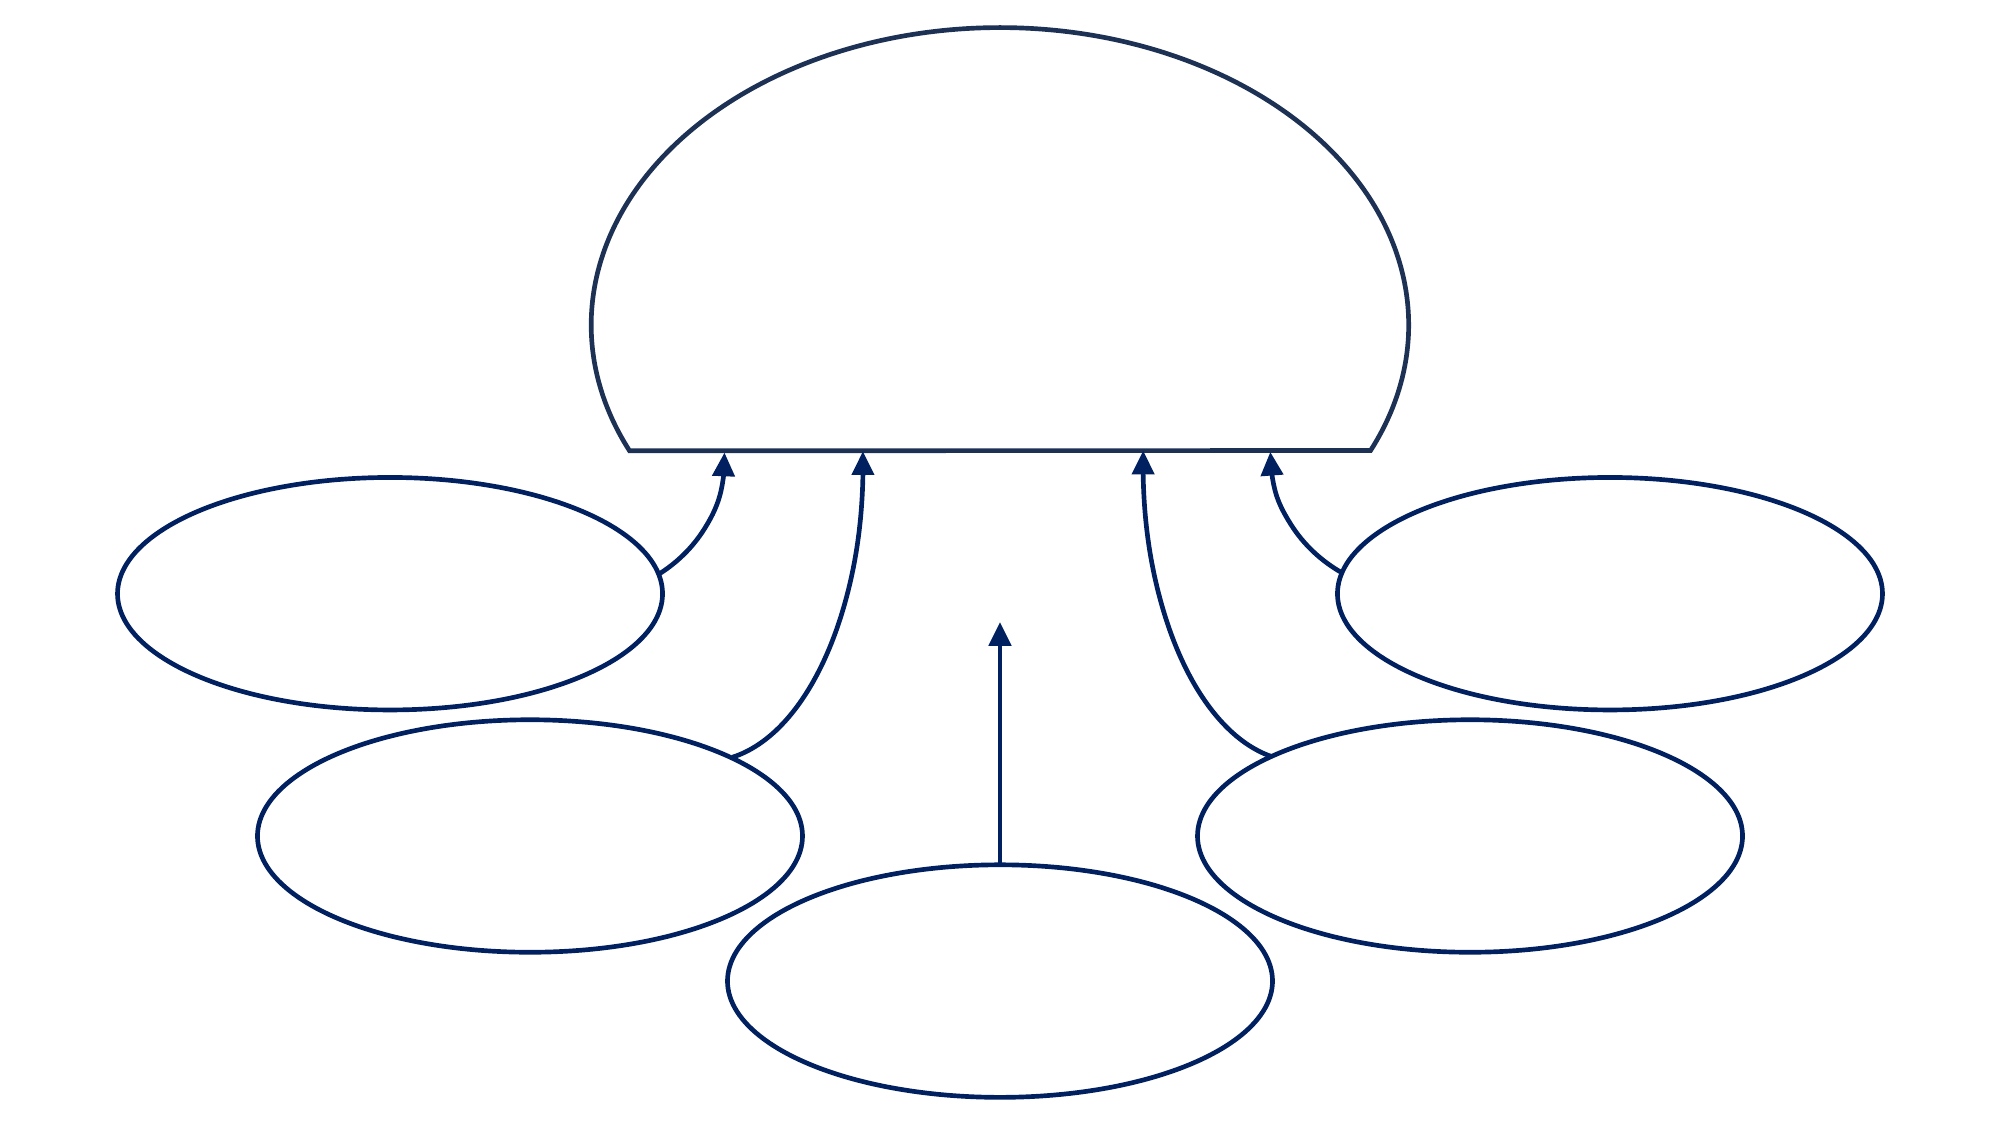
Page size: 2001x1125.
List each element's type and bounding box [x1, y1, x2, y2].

text_box [117, 27, 1883, 1098]
